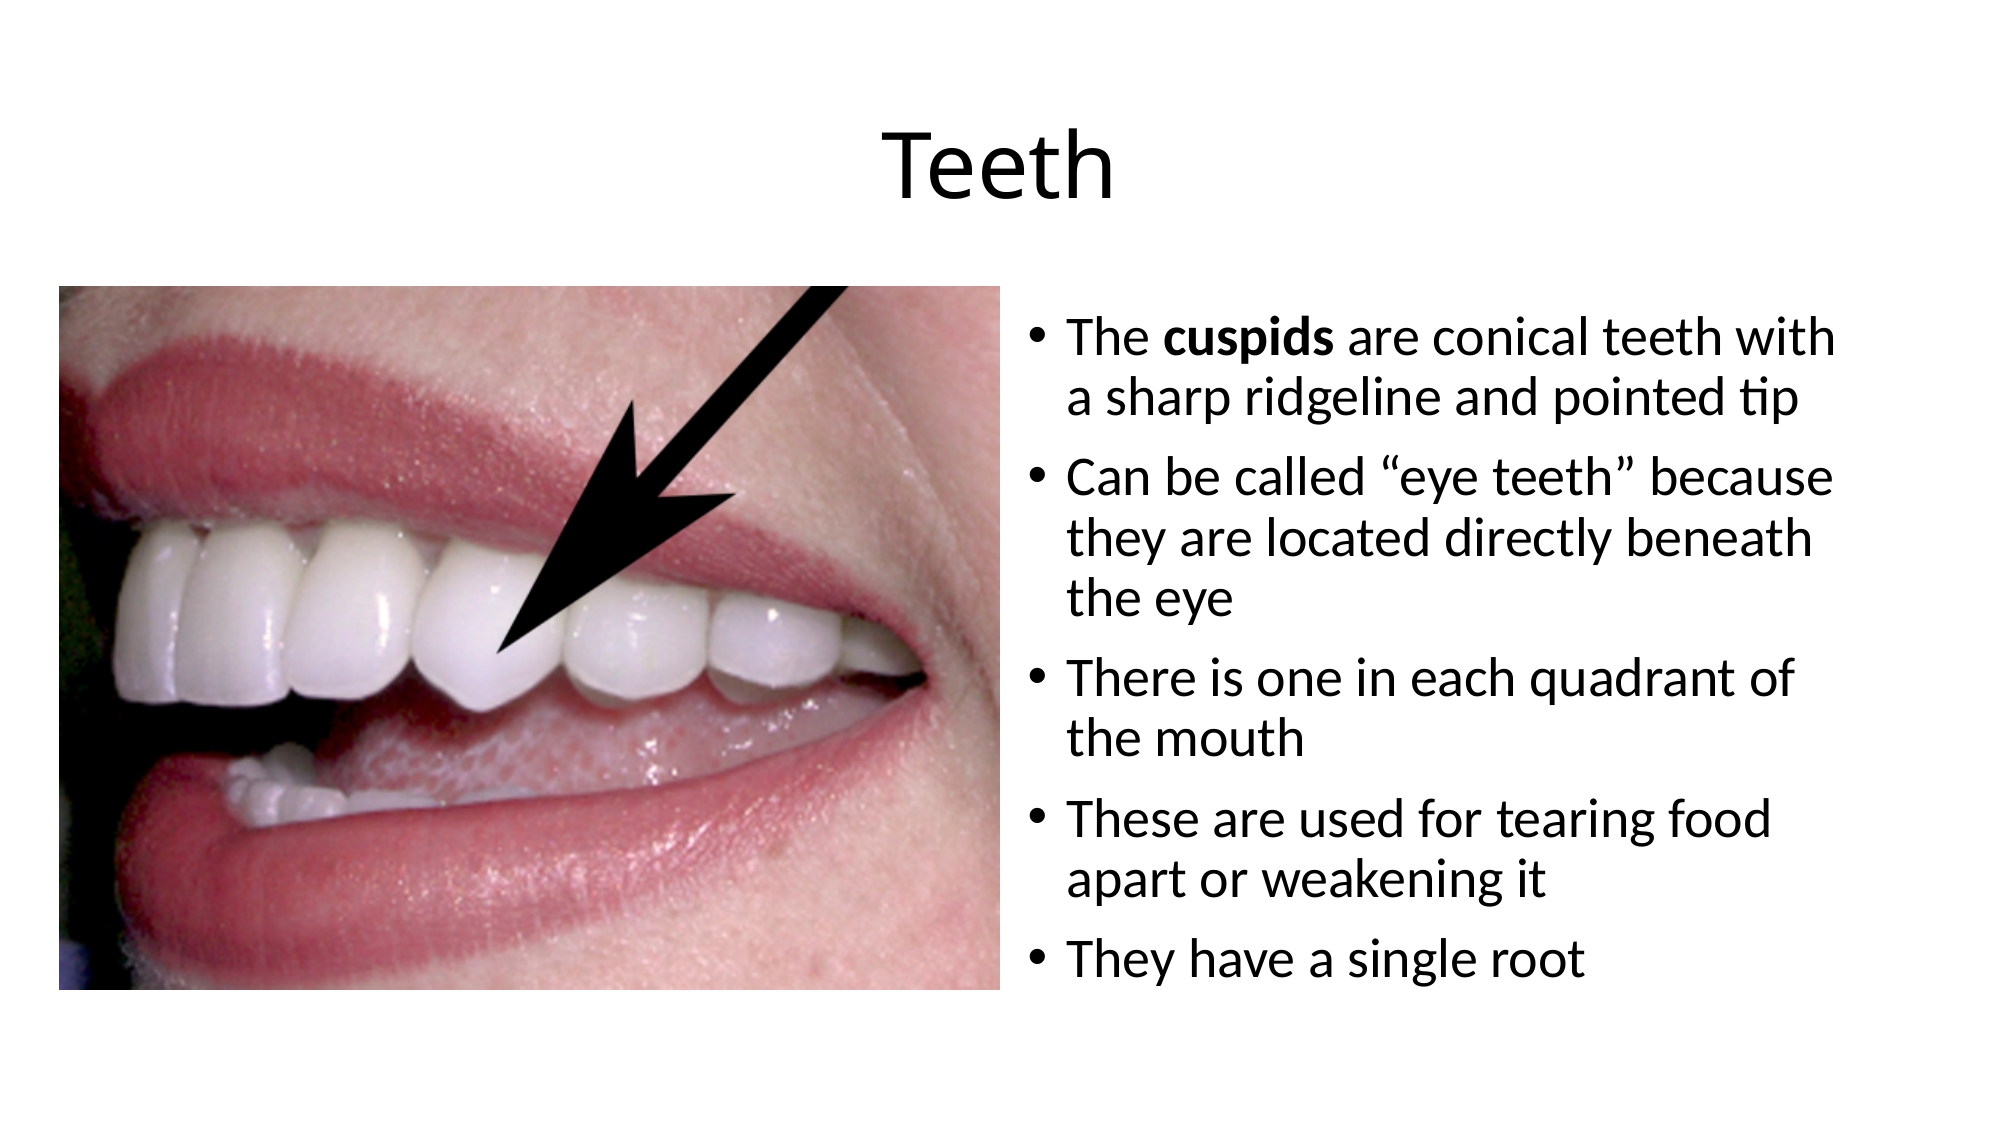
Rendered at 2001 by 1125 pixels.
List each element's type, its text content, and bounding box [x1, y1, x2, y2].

title Teeth [137, 59, 1863, 278]
picture [59, 286, 1000, 990]
list The cuspids are conical teeth with a sharp ridgeline and pointed tip Can be called “eye teeth” because they are located directly beneath the eye There is one in each quadrant of the mouth These are used for tearing food apart or weakening it They have a single root [1012, 299, 1863, 1014]
